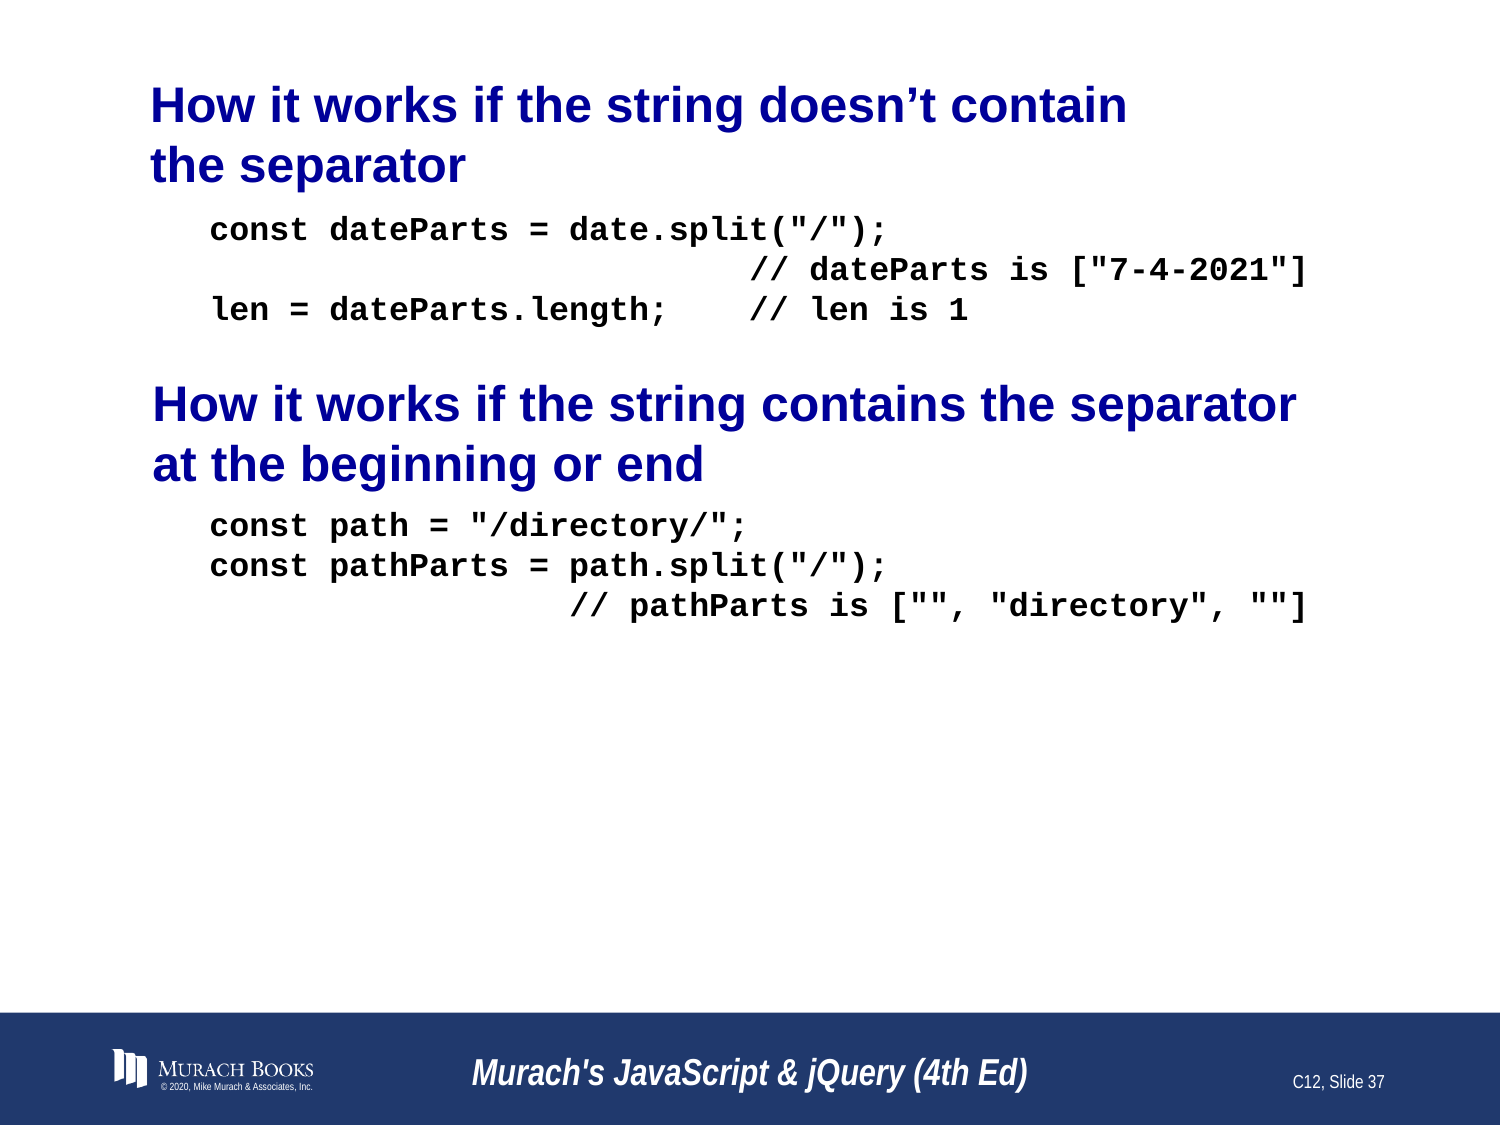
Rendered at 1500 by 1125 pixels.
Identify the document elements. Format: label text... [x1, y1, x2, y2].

footer © 2020, Mike Murach & Associates, Inc. [12, 1025, 463, 1100]
slide_number C12, Slide 37 [1087, 1025, 1400, 1100]
title How it works if the string doesn’t contain the separator [150, 72, 1350, 194]
slide_number Murach's JavaScript & jQuery (4th Ed) [463, 1025, 1050, 1100]
list const dateParts = date.split("/"); // dateParts is ["7-4-2021"] len = dateParts.length; // len is 1 How it works if the string contains the separator at the beginning or end const path = "/directory/"; const pathParts = path.split("/"); // pathParts is ["", "directory", ""] [137, 200, 1350, 1000]
